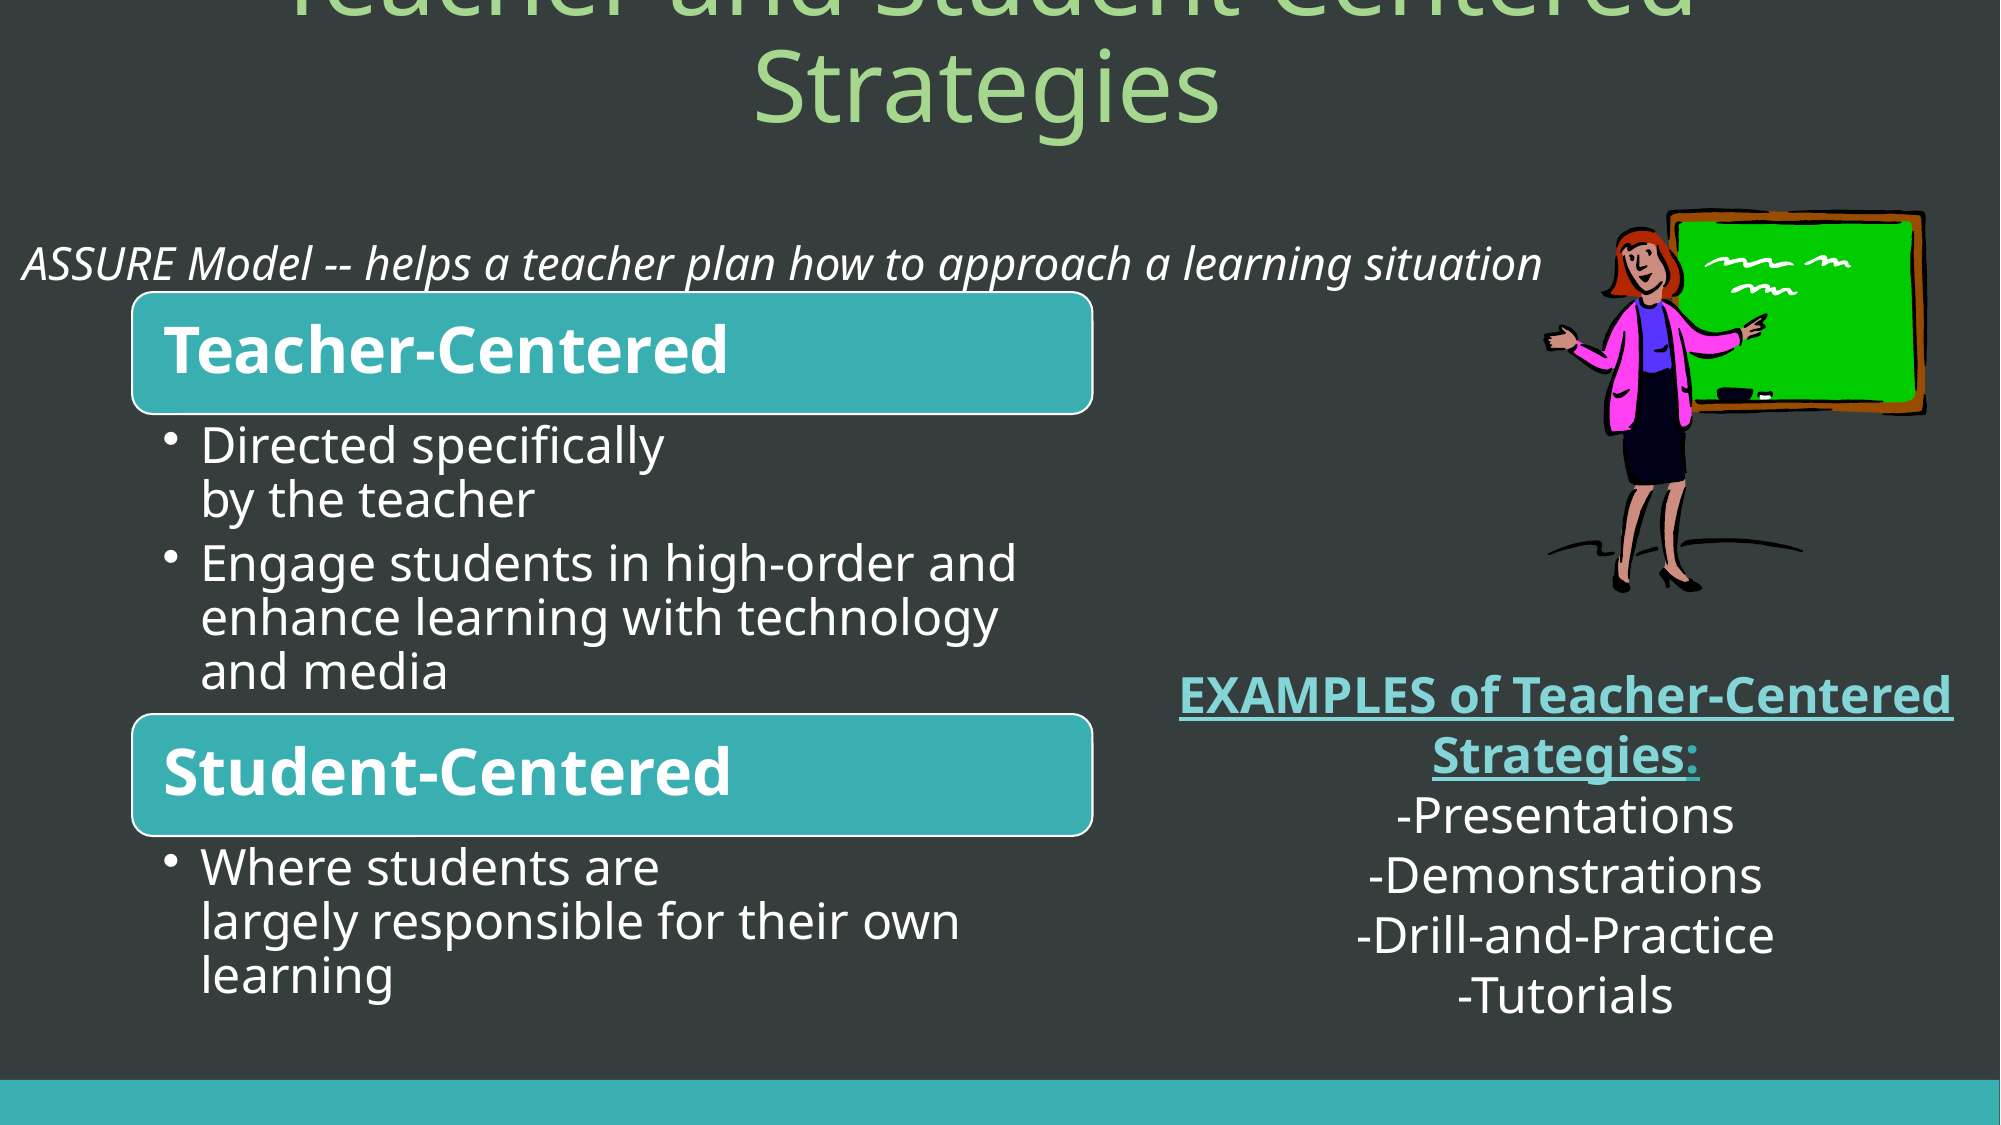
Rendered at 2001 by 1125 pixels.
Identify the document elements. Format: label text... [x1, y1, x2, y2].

list ASSURE Model -- helps a teacher plan how to approach a learning situation [0, 82, 1975, 208]
text_box EXAMPLES of Teacher-Centered Strategies: -Presentations -Demonstrations -Drill-and-Practice -Tutorials [1157, 655, 1975, 1125]
picture [1542, 207, 1928, 594]
title Teacher and Student Centered Strategies [20, 0, 1955, 82]
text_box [132, 286, 1093, 1021]
